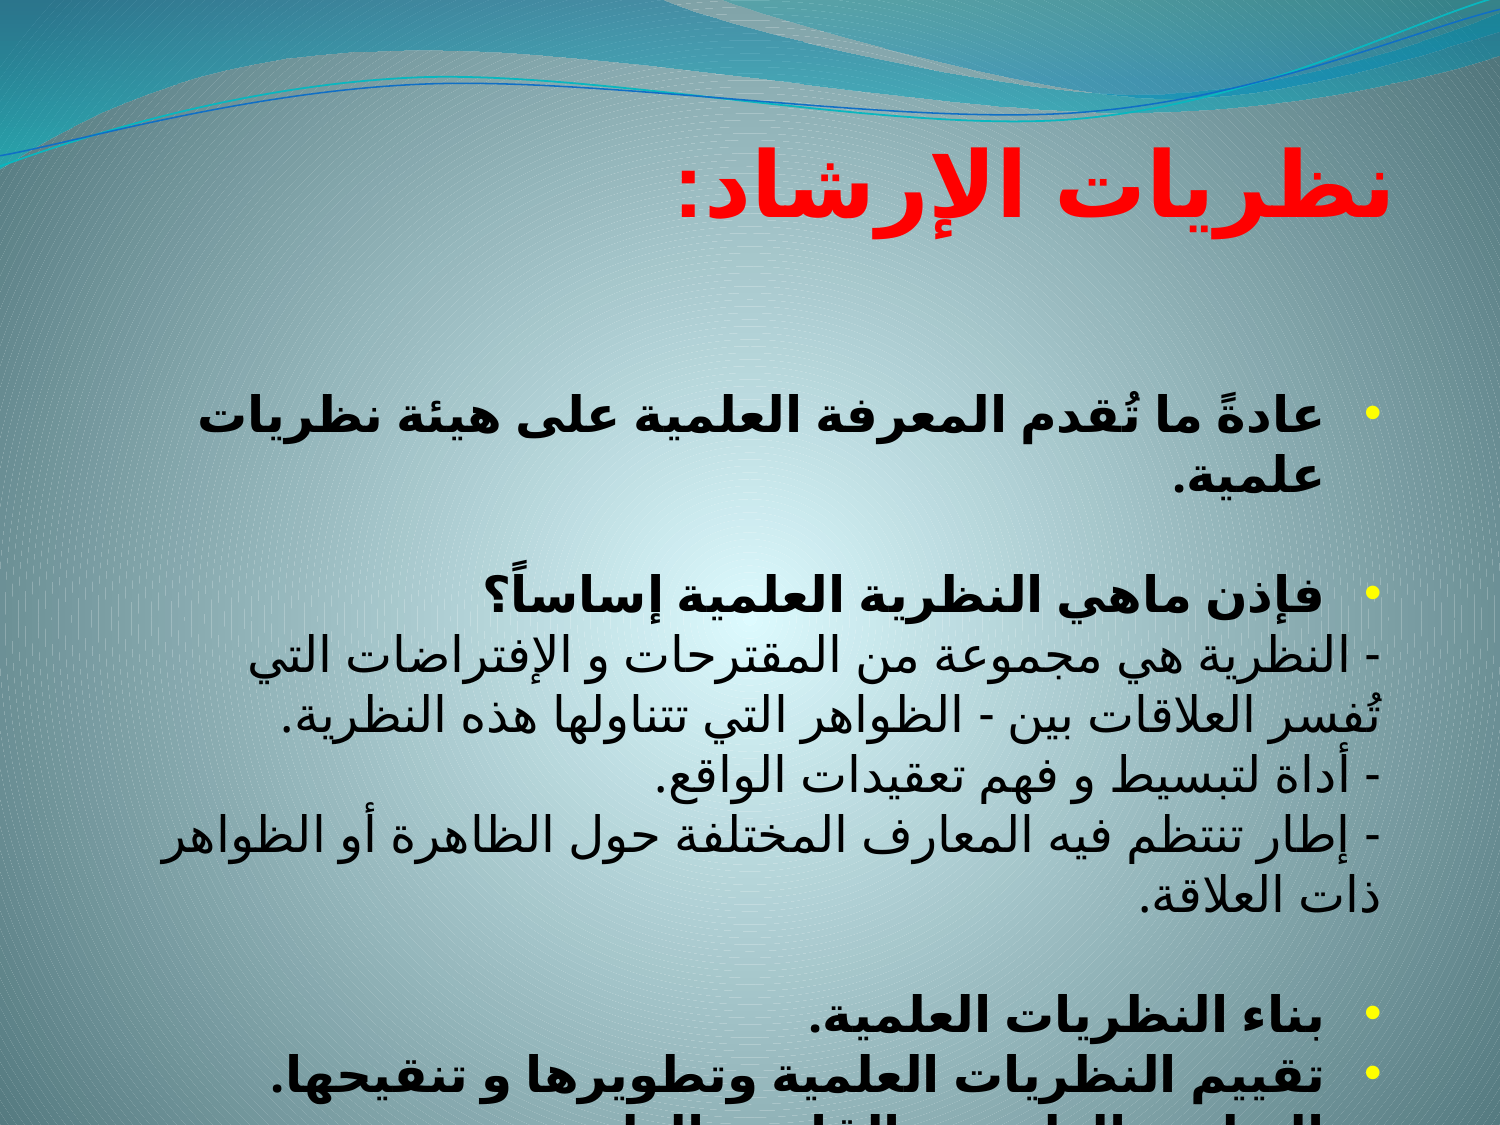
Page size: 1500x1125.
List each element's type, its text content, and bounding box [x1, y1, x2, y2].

text_box نظريات الإرشاد: [52, 125, 1397, 237]
text_box عادةً ما تُقدم المعرفة العلمية على هيئة نظريات علمية. فإذن ماهي النظرية العلمية إساساً؟ - النظرية هي مجموعة من المقترحات و الإفتراضات التي تُفسر العلاقات بين - الظواهر التي تتناولها هذه النظرية. - أداة لتبسيط و فهم تعقيدات الواقع. - إطار تنتظم فيه المعارف المختلفة حول الظاهرة أو الظواهر ذات العلاقة. بناء النظريات العلمية. تقييم النظريات العلمية وتطويرها و تنقيحها. النظرية العلمية و القانون العلمي. [137, 374, 1397, 1125]
text_box [52, 318, 1438, 994]
